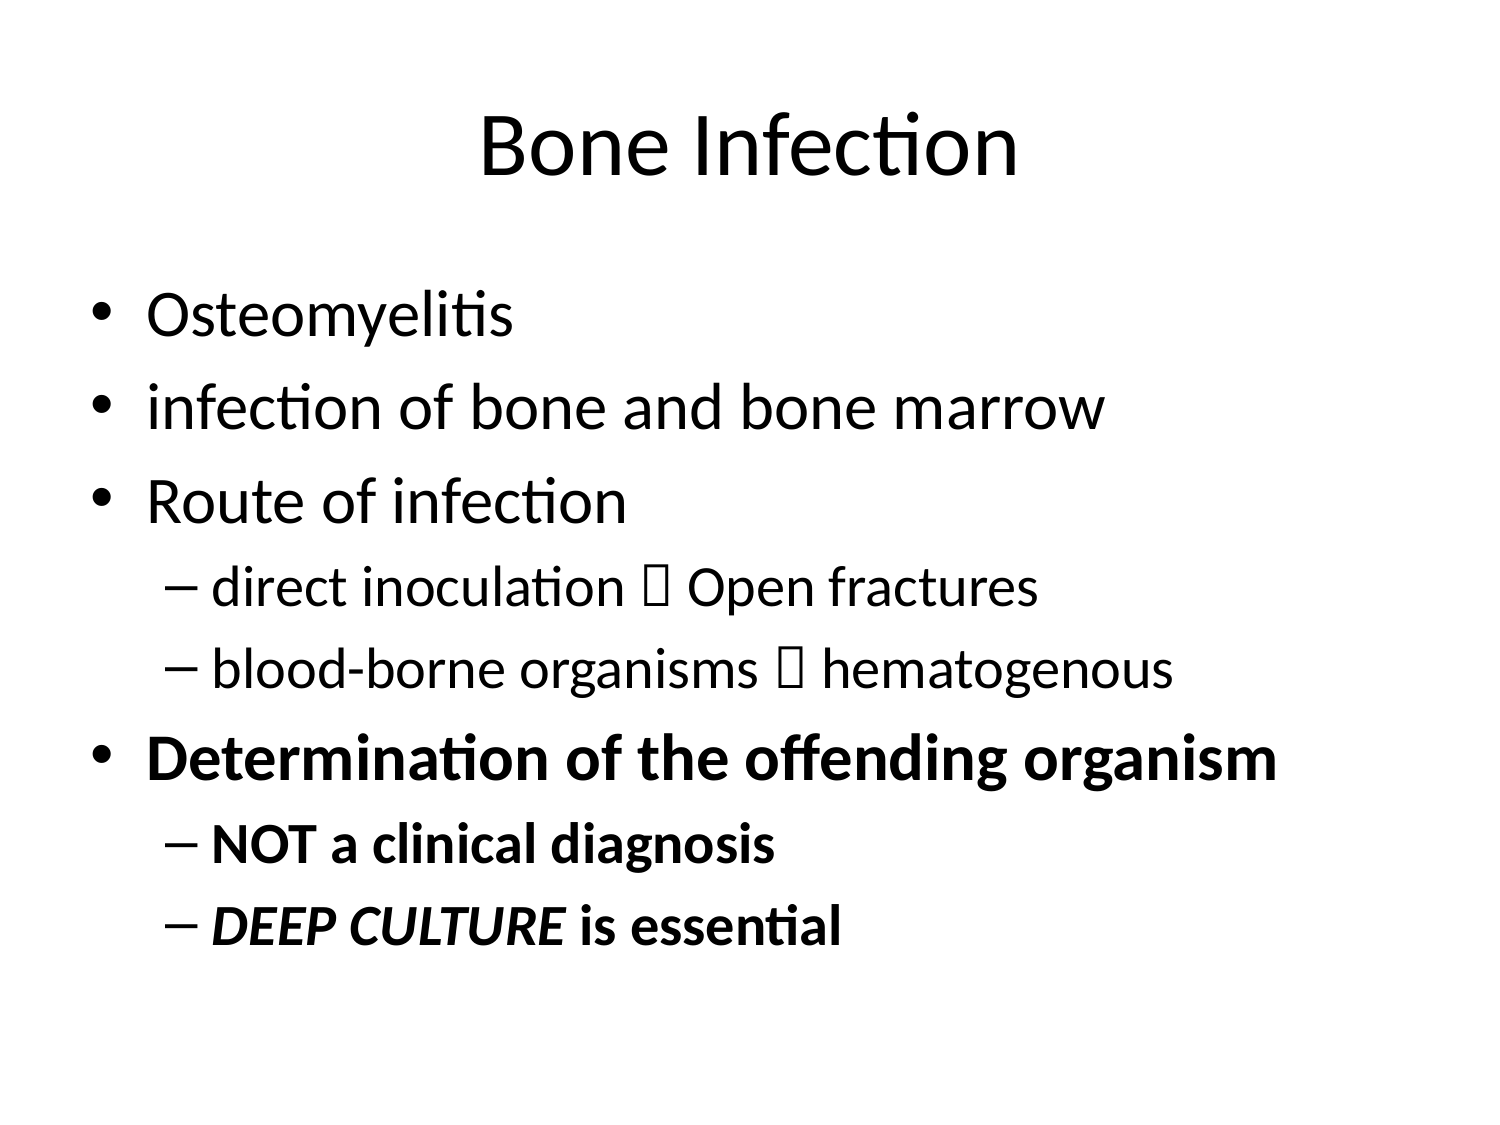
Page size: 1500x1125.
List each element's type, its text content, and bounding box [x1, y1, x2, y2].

list Osteomyelitis infection of bone and bone marrow Route of infection direct inoculation  Open fractures blood-borne organisms  hematogenous Determination of the offending organism NOT a clinical diagnosis DEEP CULTURE is essential [75, 262, 1425, 1005]
title Bone Infection [75, 45, 1425, 233]
